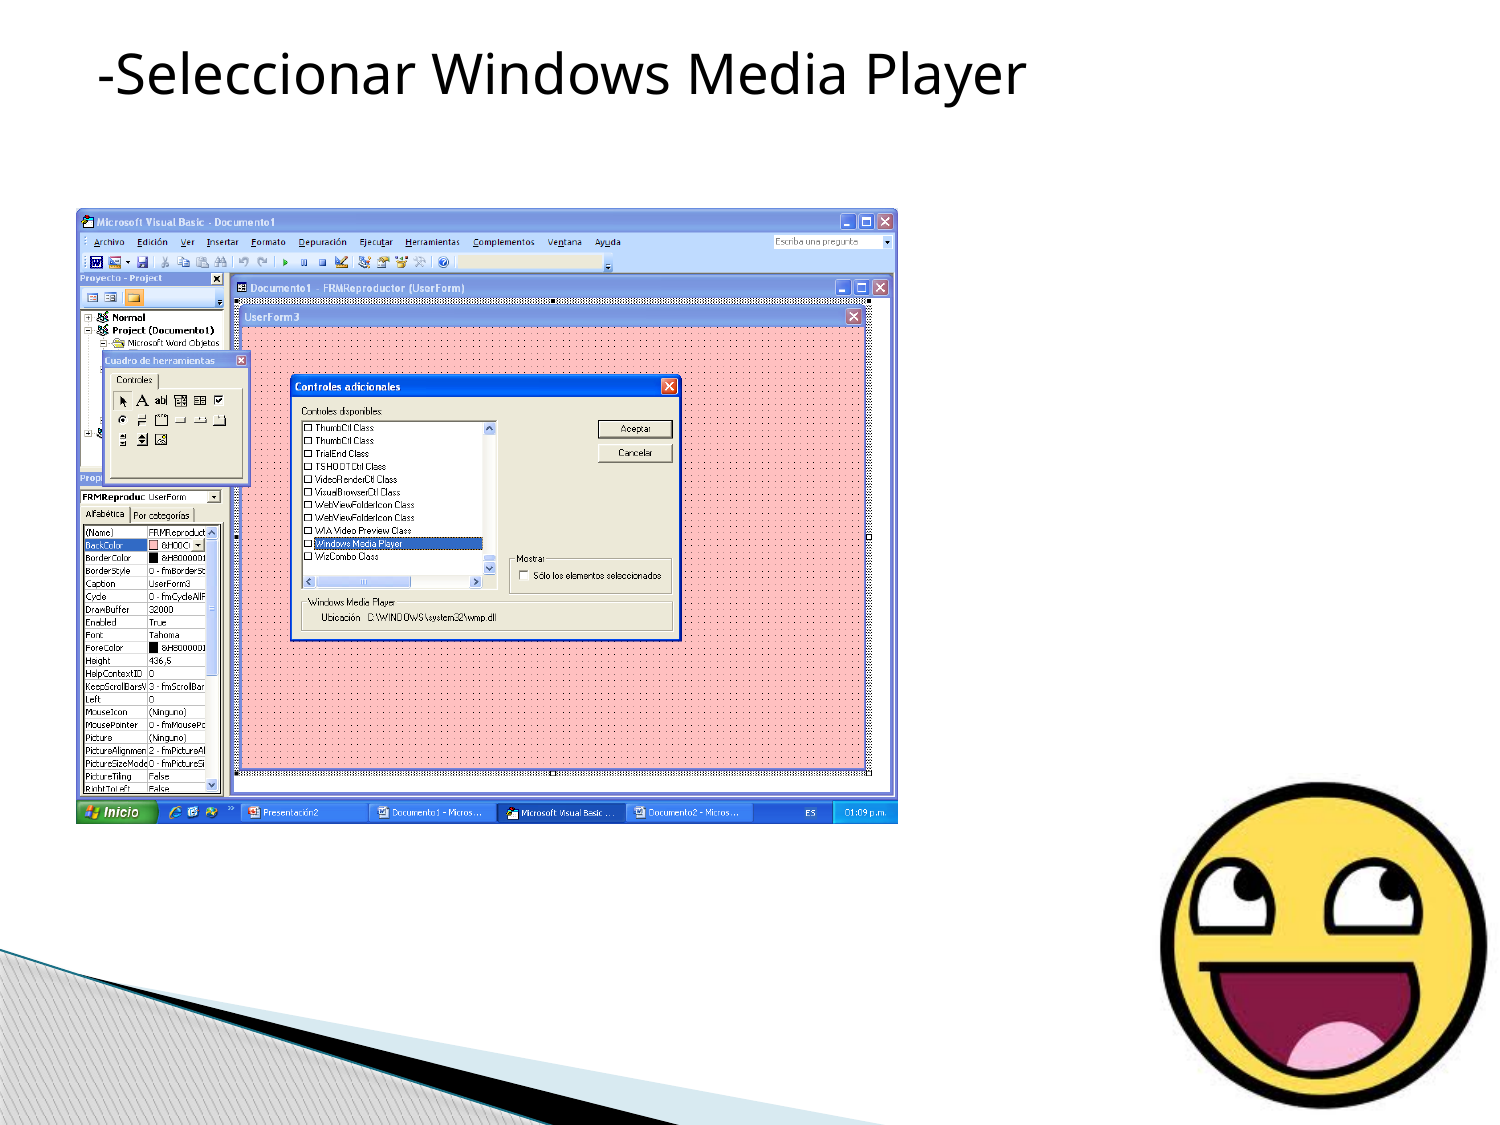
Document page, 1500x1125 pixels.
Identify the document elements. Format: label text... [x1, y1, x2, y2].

picture [1148, 773, 1500, 1125]
list -Seleccionar Windows Media Player [64, 30, 1047, 174]
picture [76, 207, 898, 824]
